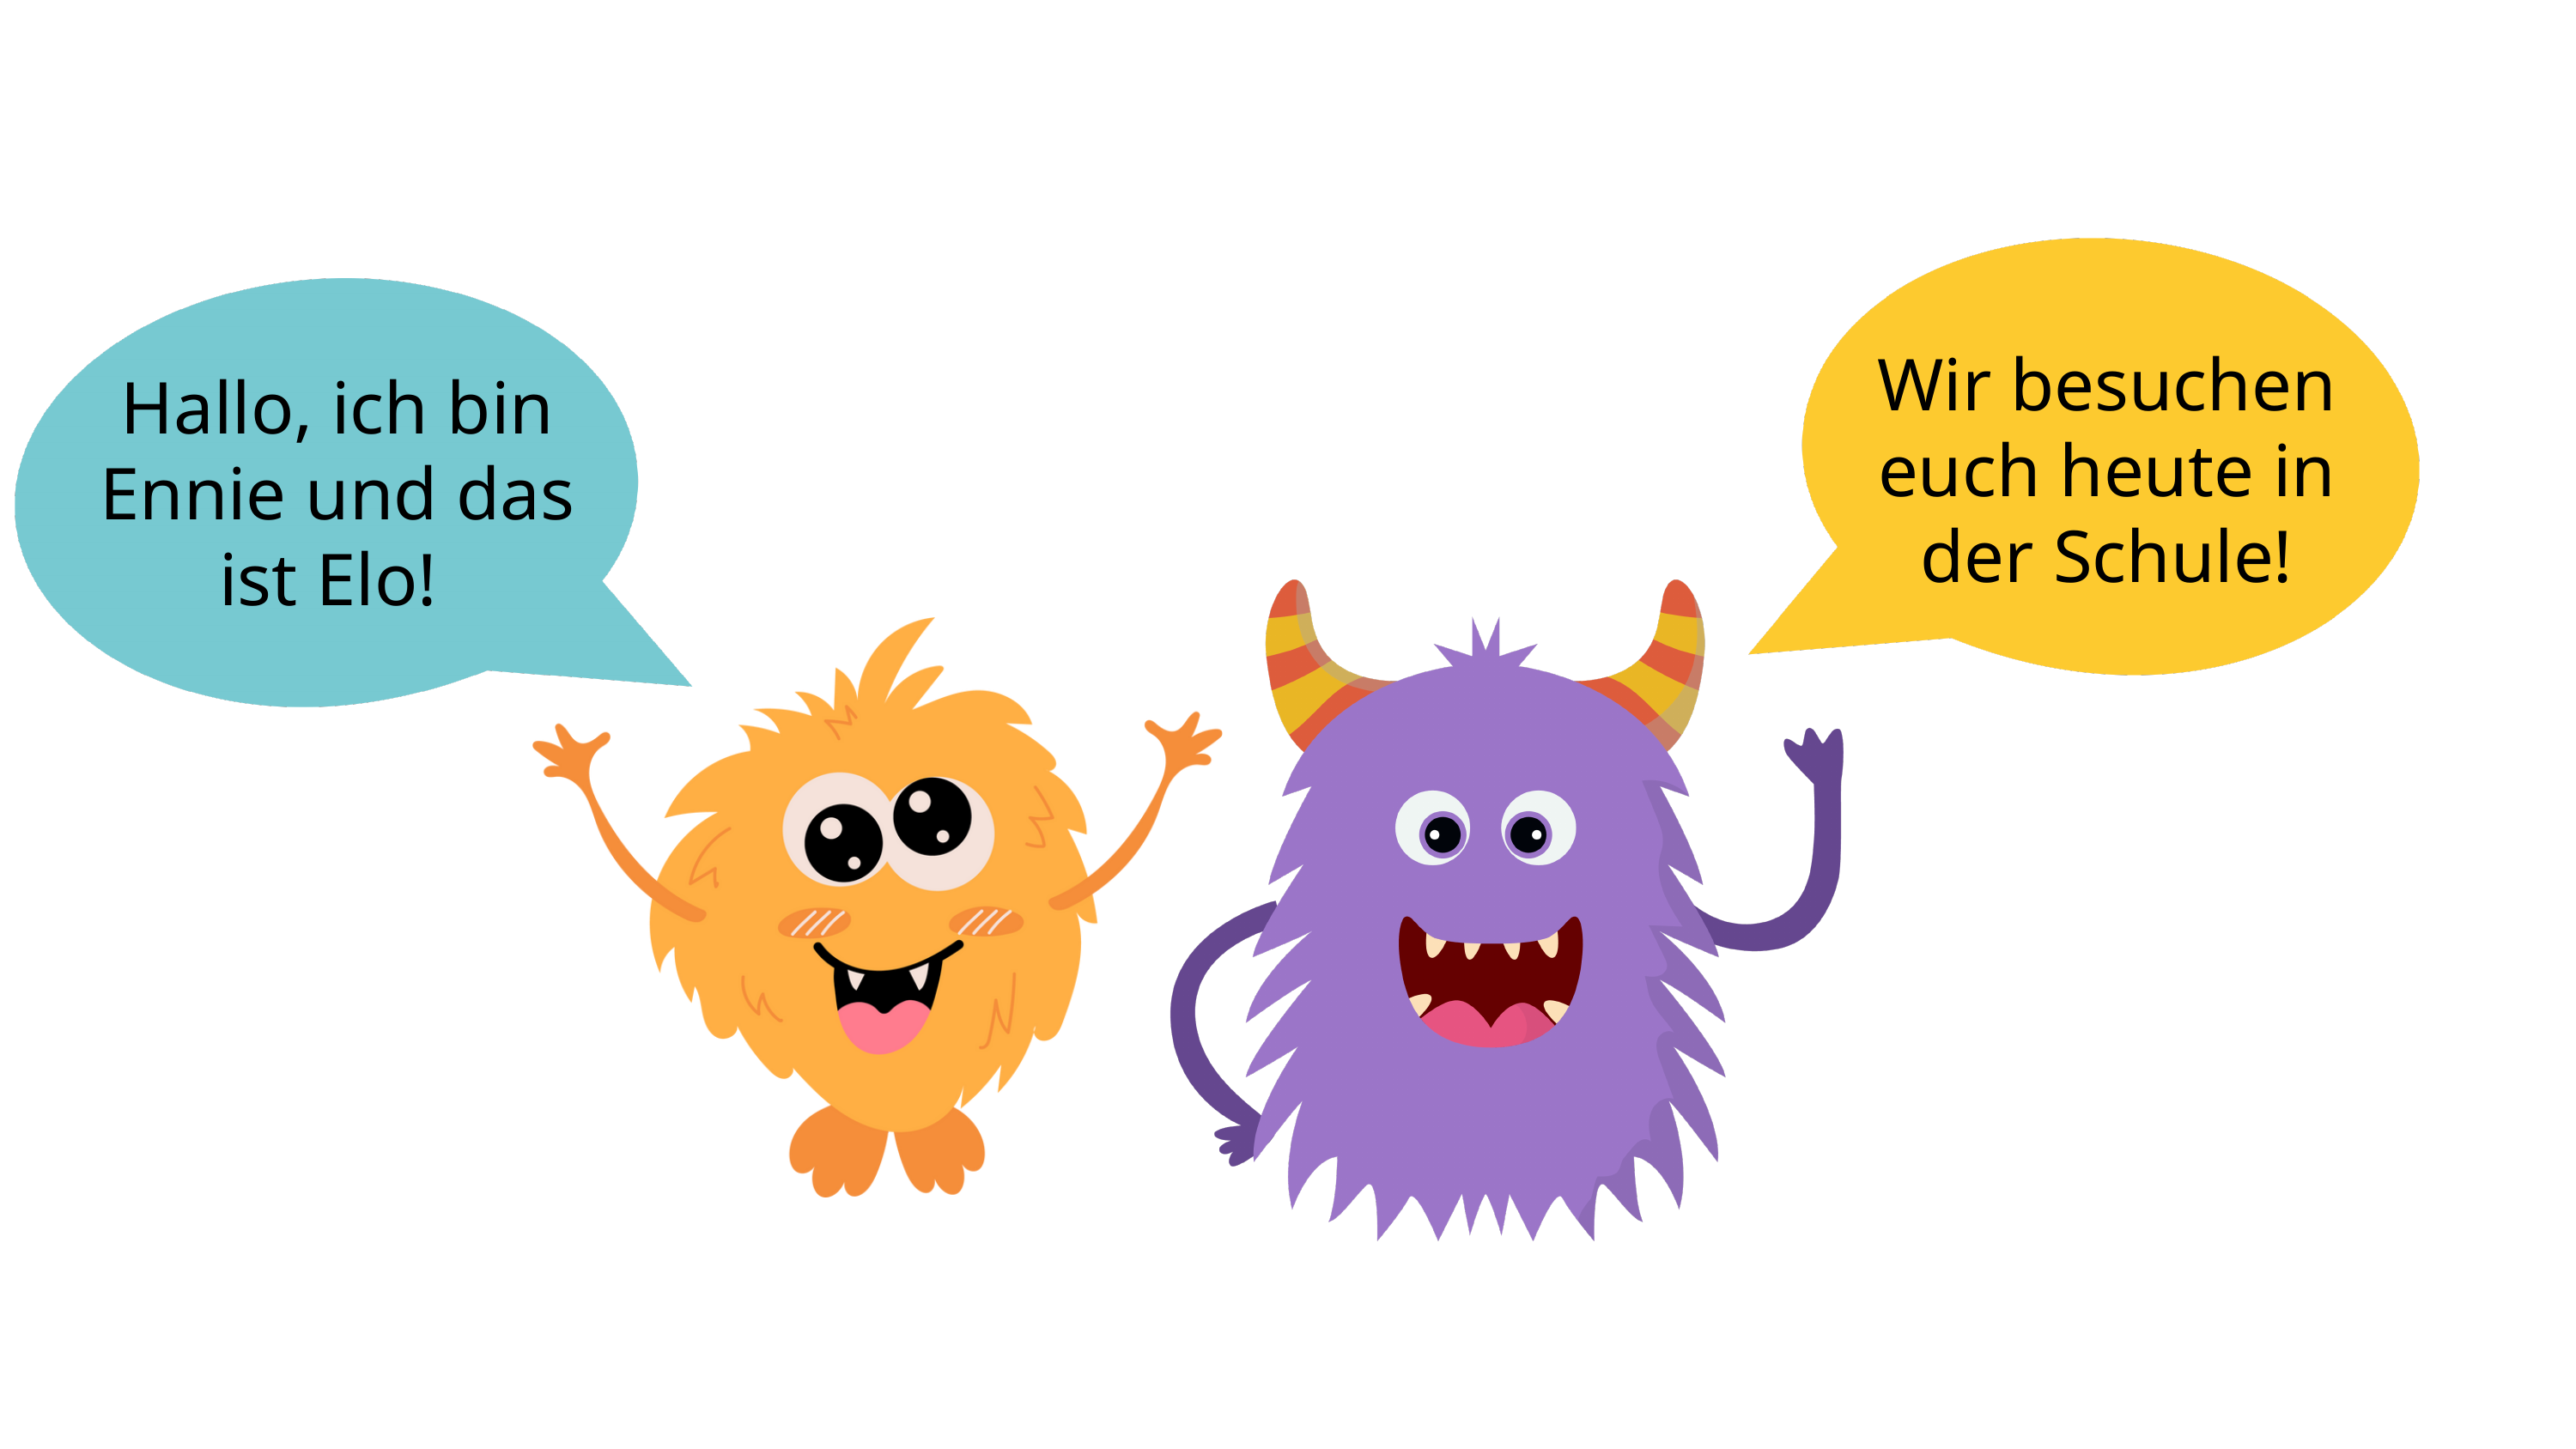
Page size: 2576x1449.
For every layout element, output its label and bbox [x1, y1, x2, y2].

text_box [532, 617, 1169, 1197]
picture [1706, 217, 2437, 696]
picture [0, 260, 731, 724]
text_box [1169, 573, 1846, 1241]
